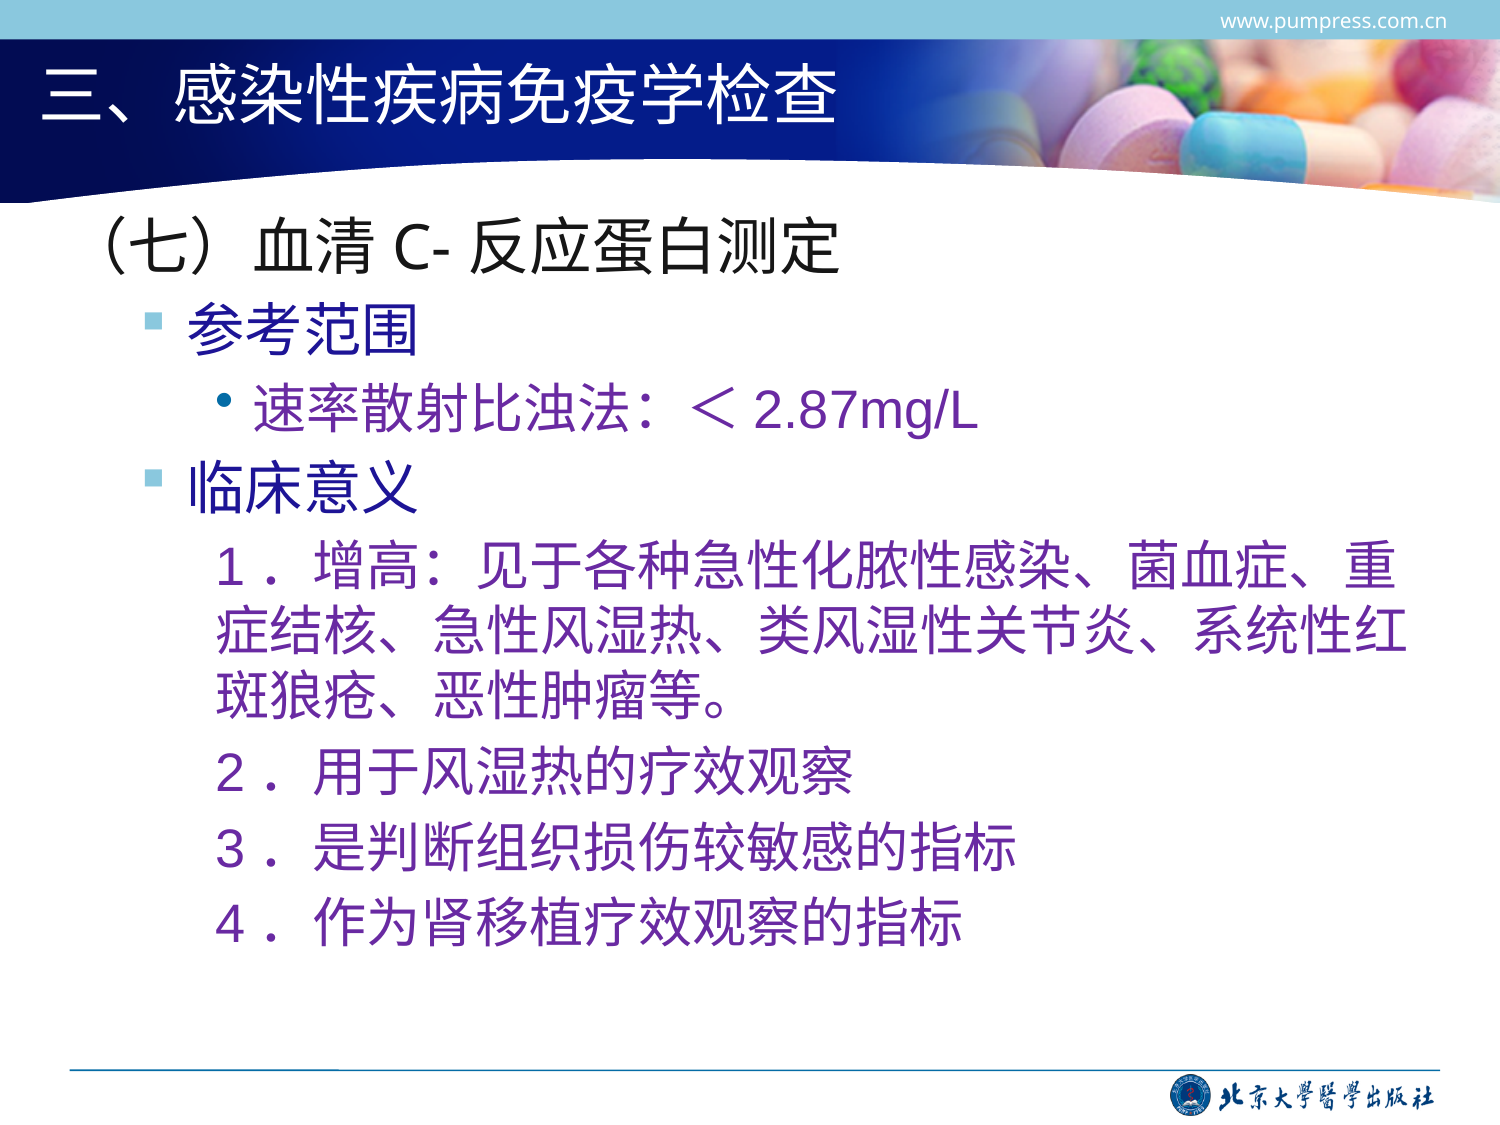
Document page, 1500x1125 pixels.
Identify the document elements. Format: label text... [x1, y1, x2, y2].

title 三、感染性疾病免疫学检查 [23, 46, 1349, 140]
picture [1170, 1074, 1436, 1118]
slide_number www.pumpress.com.cn [1024, 0, 1463, 38]
list （七）血清C-反应蛋白测定 参考范围 速率散射比浊法：＜2.87mg/L 临床意义 1．增高：见于各种急性化脓性感染、菌血症、重症结核、急性风湿热、类风湿性关节炎、系统性红斑狼疮、恶性肿瘤等。 2．用于风湿热的疗效观察 3．是判断组织损伤较敏感的指标 4．作为肾移植疗效观察的指标 [49, 198, 1463, 1026]
picture [0, 40, 1500, 203]
